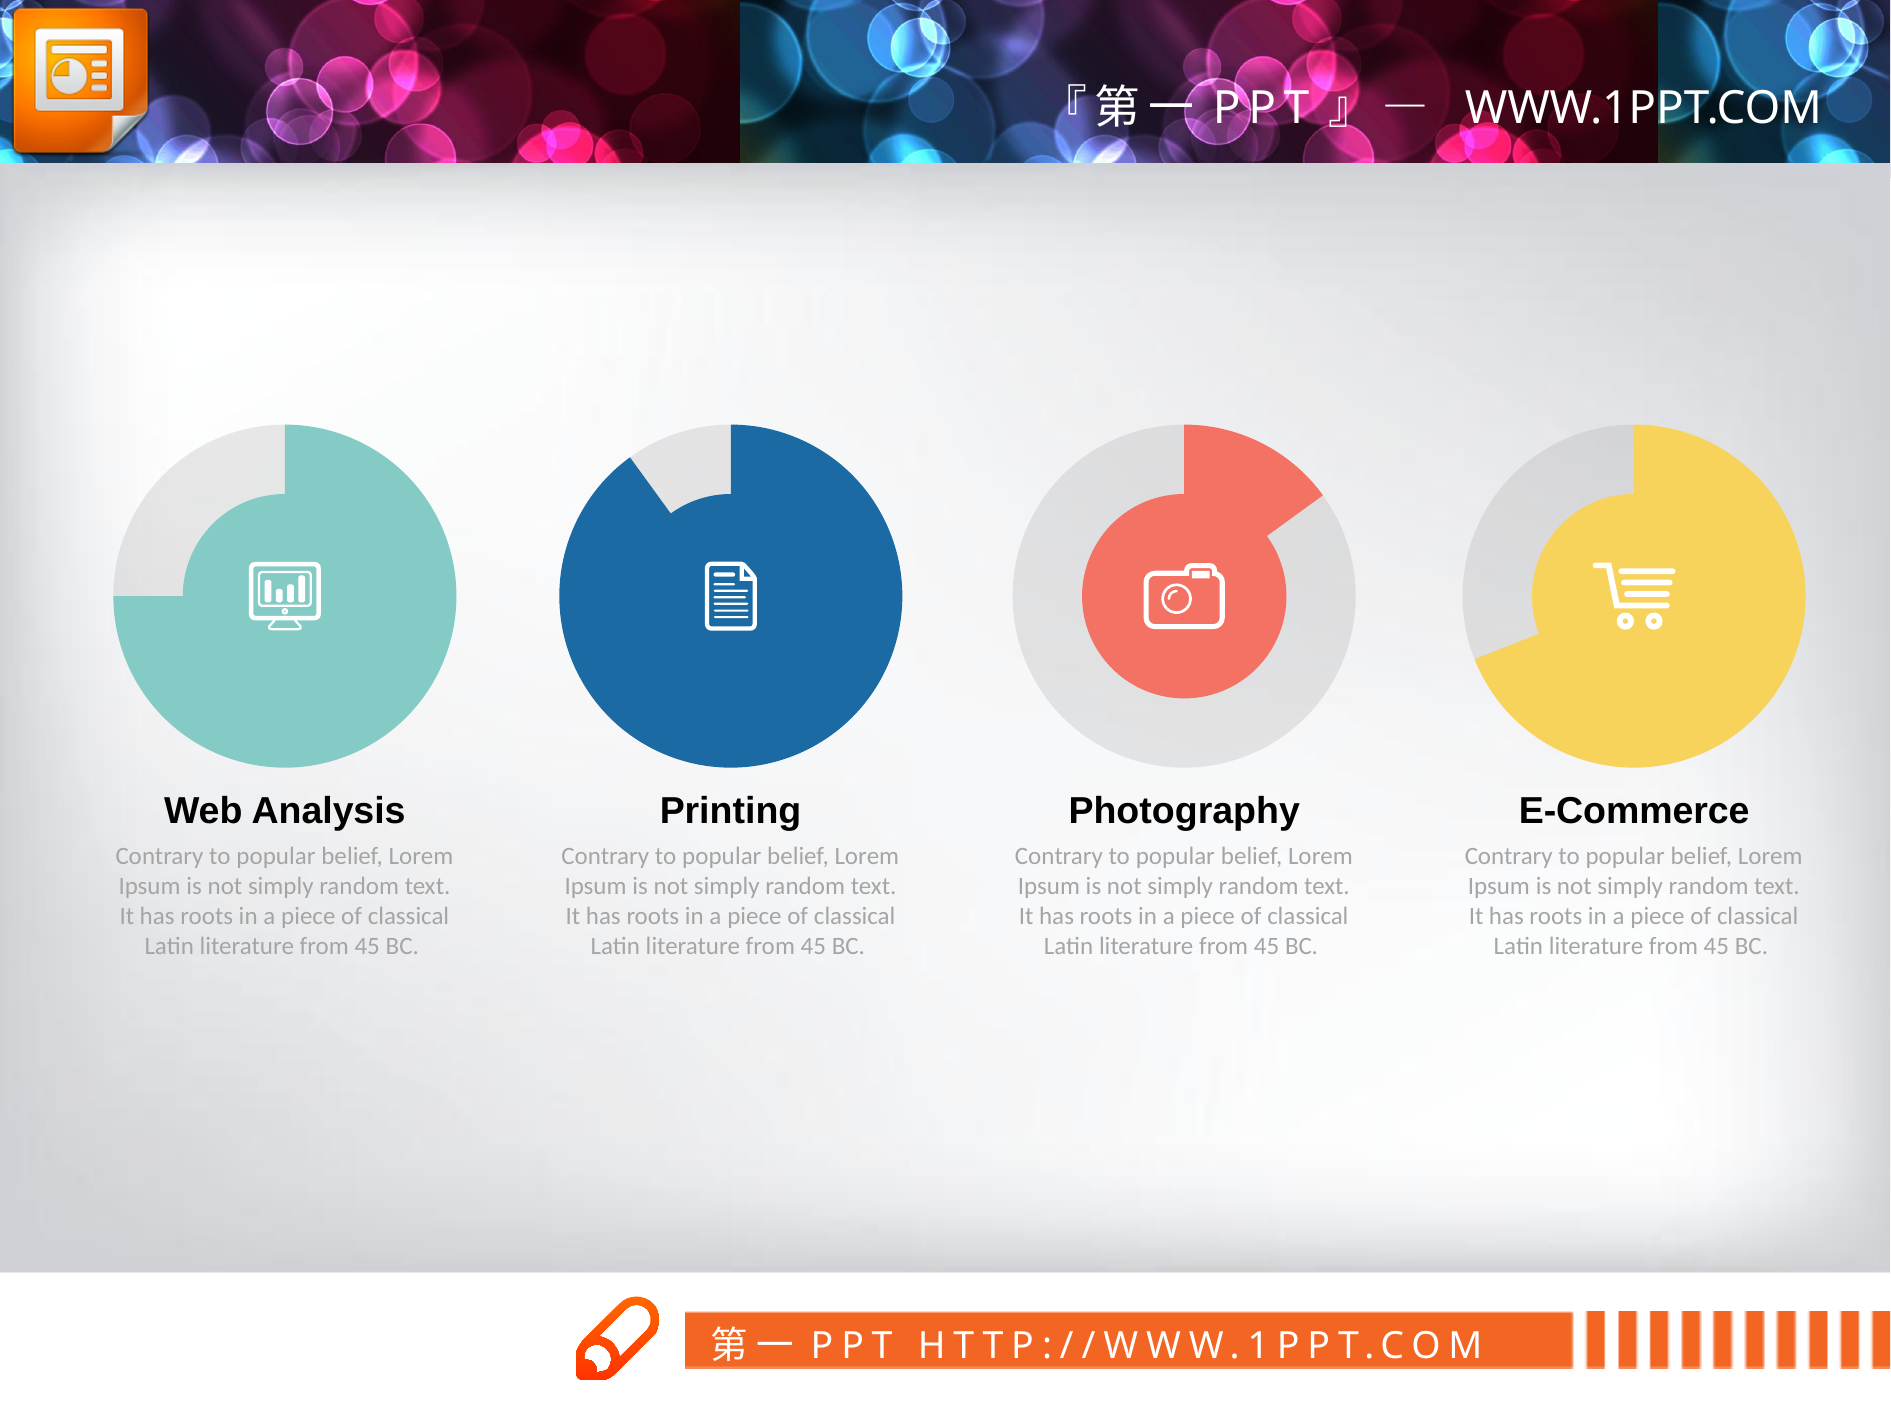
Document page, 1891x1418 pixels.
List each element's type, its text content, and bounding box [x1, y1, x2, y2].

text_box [248, 561, 322, 631]
chart [542, 417, 920, 776]
picture [0, 0, 1891, 1275]
chart [96, 417, 474, 776]
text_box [704, 561, 758, 631]
picture [685, 1311, 1891, 1369]
text_box Contrary to popular belief, Lorem Ipsum is not simply random text. It has roots in a piece of classical Latin literature from 45 BC. [94, 832, 476, 967]
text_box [1592, 562, 1676, 630]
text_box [1143, 562, 1226, 630]
chart [1445, 417, 1823, 776]
chart [995, 417, 1373, 776]
text_box Contrary to popular belief, Lorem Ipsum is not simply random text. It has roots in a piece of classical Latin literature from 45 BC. [540, 832, 922, 967]
text_box Printing [567, 783, 895, 839]
text_box Contrary to popular belief, Lorem Ipsum is not simply random text. It has roots in a piece of classical Latin literature from 45 BC. [1443, 832, 1825, 967]
text_box Photography [1021, 783, 1348, 839]
text_box Contrary to popular belief, Lorem Ipsum is not simply random text. It has roots in a piece of classical Latin literature from 45 BC. [993, 832, 1375, 967]
text_box Web Analysis [121, 783, 449, 839]
text_box E-Commerce [1470, 783, 1798, 839]
